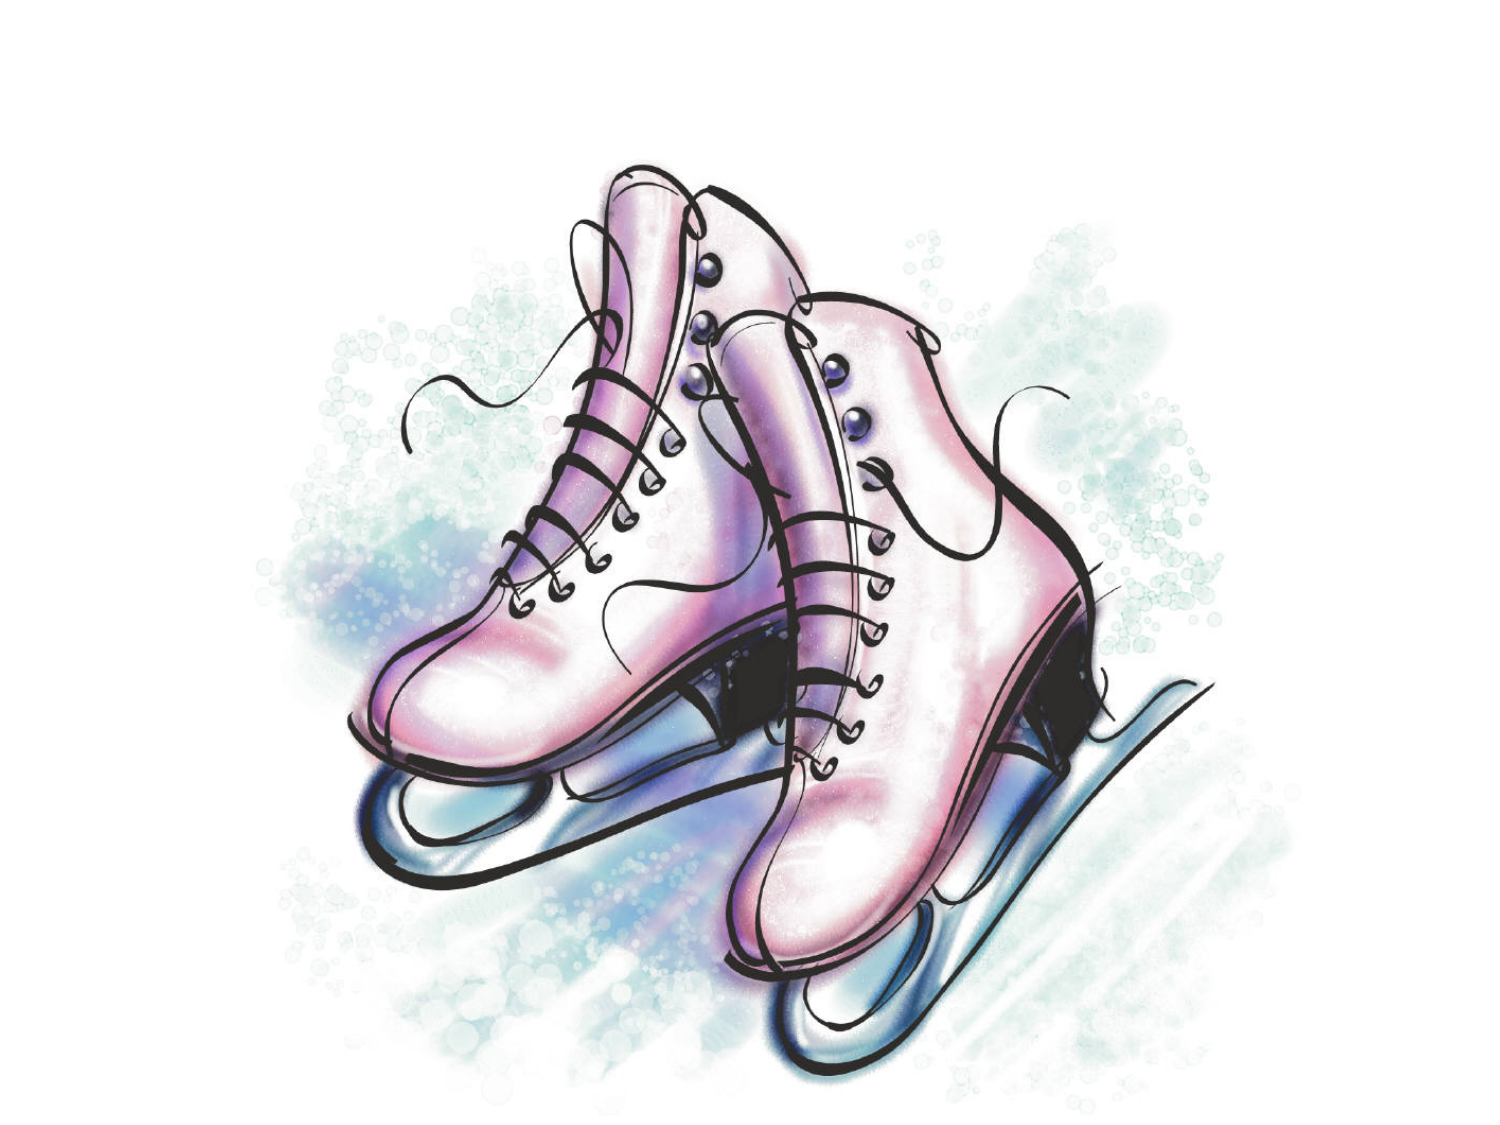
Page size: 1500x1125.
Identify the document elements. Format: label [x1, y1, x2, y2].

picture [199, 49, 1313, 1125]
